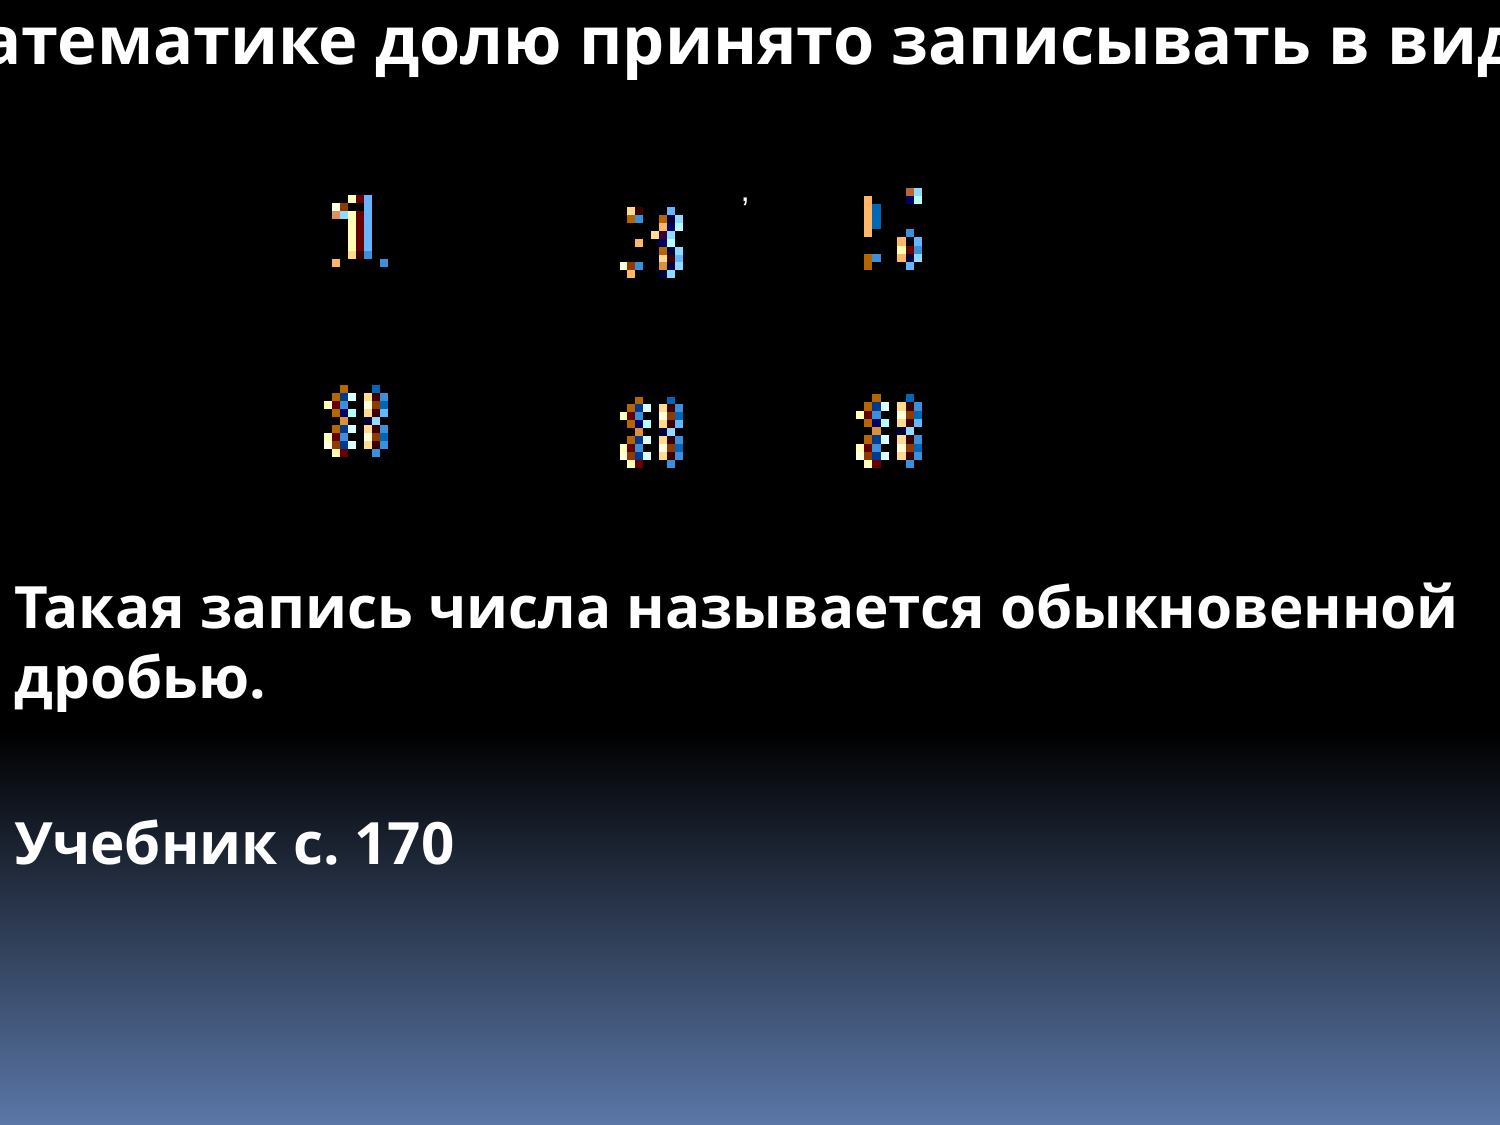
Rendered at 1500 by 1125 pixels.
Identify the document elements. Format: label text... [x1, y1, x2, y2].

text_box В математике долю принято записывать в виде: [0, 0, 1500, 85]
text_box , [725, 160, 775, 216]
text_box Такая запись числа называется обыкновенной дробью. [0, 562, 1500, 718]
text_box Учебник с. 170 [0, 798, 1500, 884]
picture [324, 172, 396, 457]
picture [855, 172, 931, 478]
picture [619, 184, 692, 469]
